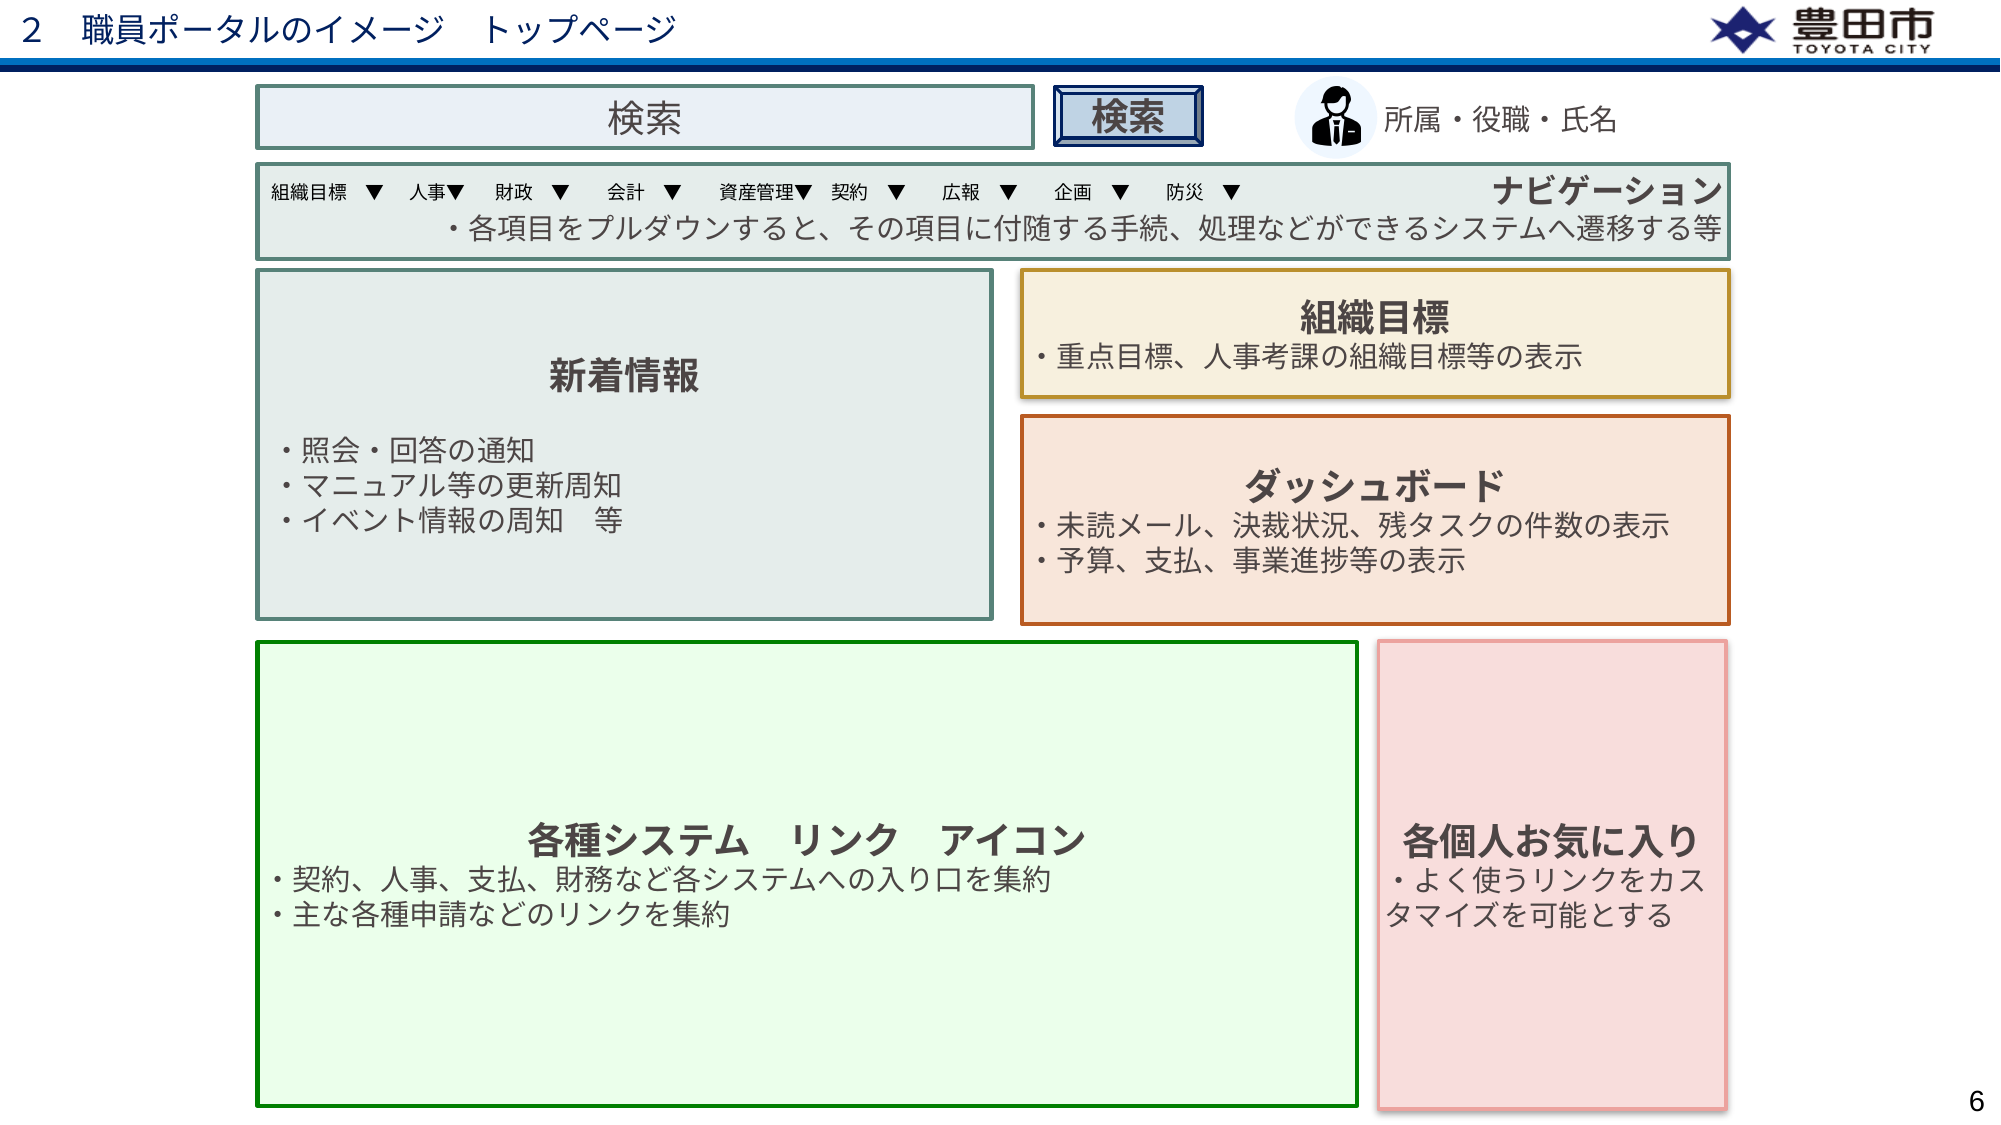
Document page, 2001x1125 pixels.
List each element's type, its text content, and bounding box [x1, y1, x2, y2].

text_box 新着情報 ・照会・回答の通知 ・マニュアル等の更新周知 ・イベント情報の周知 等 [255, 268, 994, 621]
table_header 広報 ▼ [937, 172, 1049, 213]
title ２ 職員ポータルのイメージ トップページ [0, 0, 1536, 60]
table_header 会計 ▼ [602, 172, 713, 213]
slide_number 5 [1533, 1074, 2000, 1125]
table_header 人事▼ [403, 172, 490, 213]
picture [1299, 78, 1374, 153]
table_header 組織目標 ▼ [266, 172, 403, 213]
table_header 防災 ▼ [1161, 172, 1273, 213]
table_header 企画 ▼ [1049, 172, 1161, 213]
text_box ダッシュボード ・未読メール、決裁状況、残タスクの件数の表示 ・予算、支払、事業進捗等の表示 [1020, 414, 1731, 626]
picture [1708, 0, 1945, 58]
table_header 資産管理▼ [713, 172, 825, 213]
text_box ナビゲーション ・各項目をプルダウンすると、その項目に付随する手続、処理などができるシステムへ遷移する等 [255, 162, 1731, 261]
text_box 所属・役職・氏名 [1378, 95, 1652, 143]
table_header 契約 ▼ [825, 172, 937, 213]
table_header 財政 ▼ [490, 172, 602, 213]
text_box 各個人お気に入り ・よく使うリンクをカスタマイズを可能とする [1378, 640, 1727, 1110]
text_box [1320, 73, 1352, 77]
text_box 各種システム リンク アイコン ・契約、人事、支払、財務など各システムへの入り口を集約 ・主な各種申請などのリンクを集約 [255, 640, 1359, 1108]
text_box 検索 [255, 84, 1035, 150]
text_box 検索 [1052, 84, 1205, 147]
text_box 組織目標 ・重点目標、人事考課の組織目標等の表示 [1021, 269, 1730, 398]
